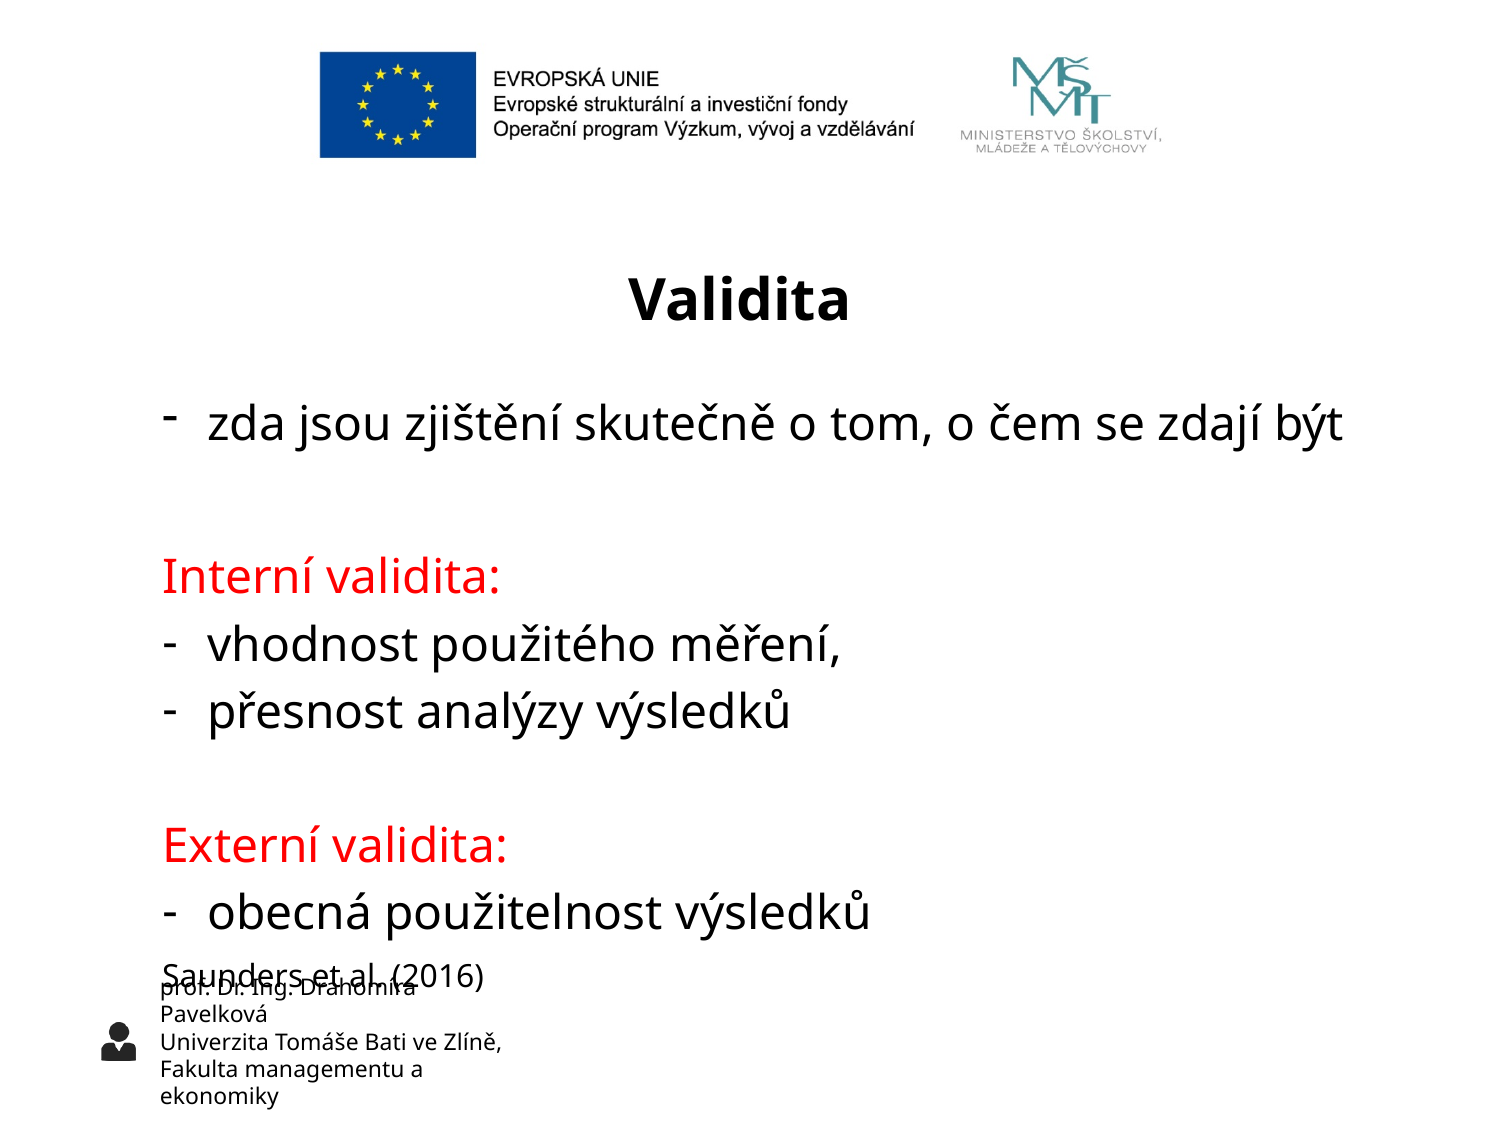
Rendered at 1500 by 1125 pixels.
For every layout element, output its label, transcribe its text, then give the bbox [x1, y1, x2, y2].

title Validita [65, 223, 1416, 372]
list zda jsou zjištění skutečně o tom, o čem se zdají být Interní validita: vhodnost použitého měření, přesnost analýzy výsledků Externí validita: obecná použitelnost výsledků Saunders et al. (2016) [75, 385, 1425, 1005]
picture [267, 0, 1213, 210]
footer prof. Dr. Ing. Drahomíra Pavelková Univerzita Tomáše Bati ve Zlíně, Fakulta managementu a ekonomiky [145, 999, 526, 1083]
text_box [529, 611, 561, 673]
picture [101, 1021, 136, 1062]
